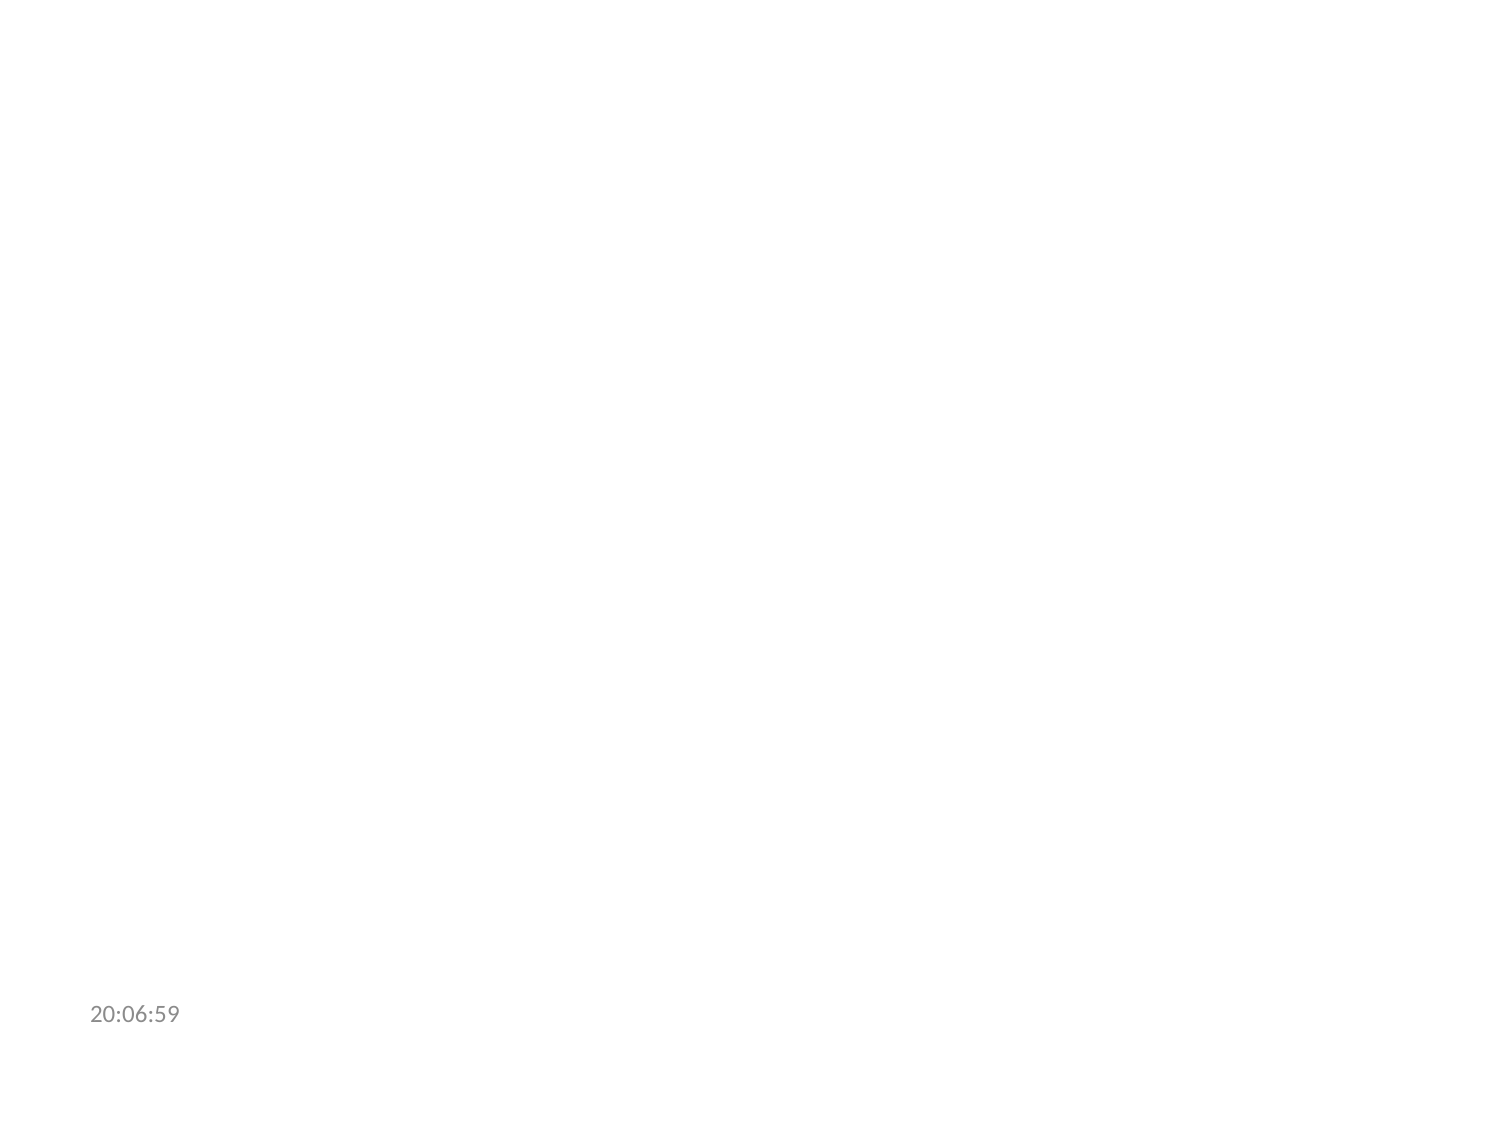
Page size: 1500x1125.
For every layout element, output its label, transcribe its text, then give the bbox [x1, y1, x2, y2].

text_box 15:35:09 [75, 982, 425, 1043]
